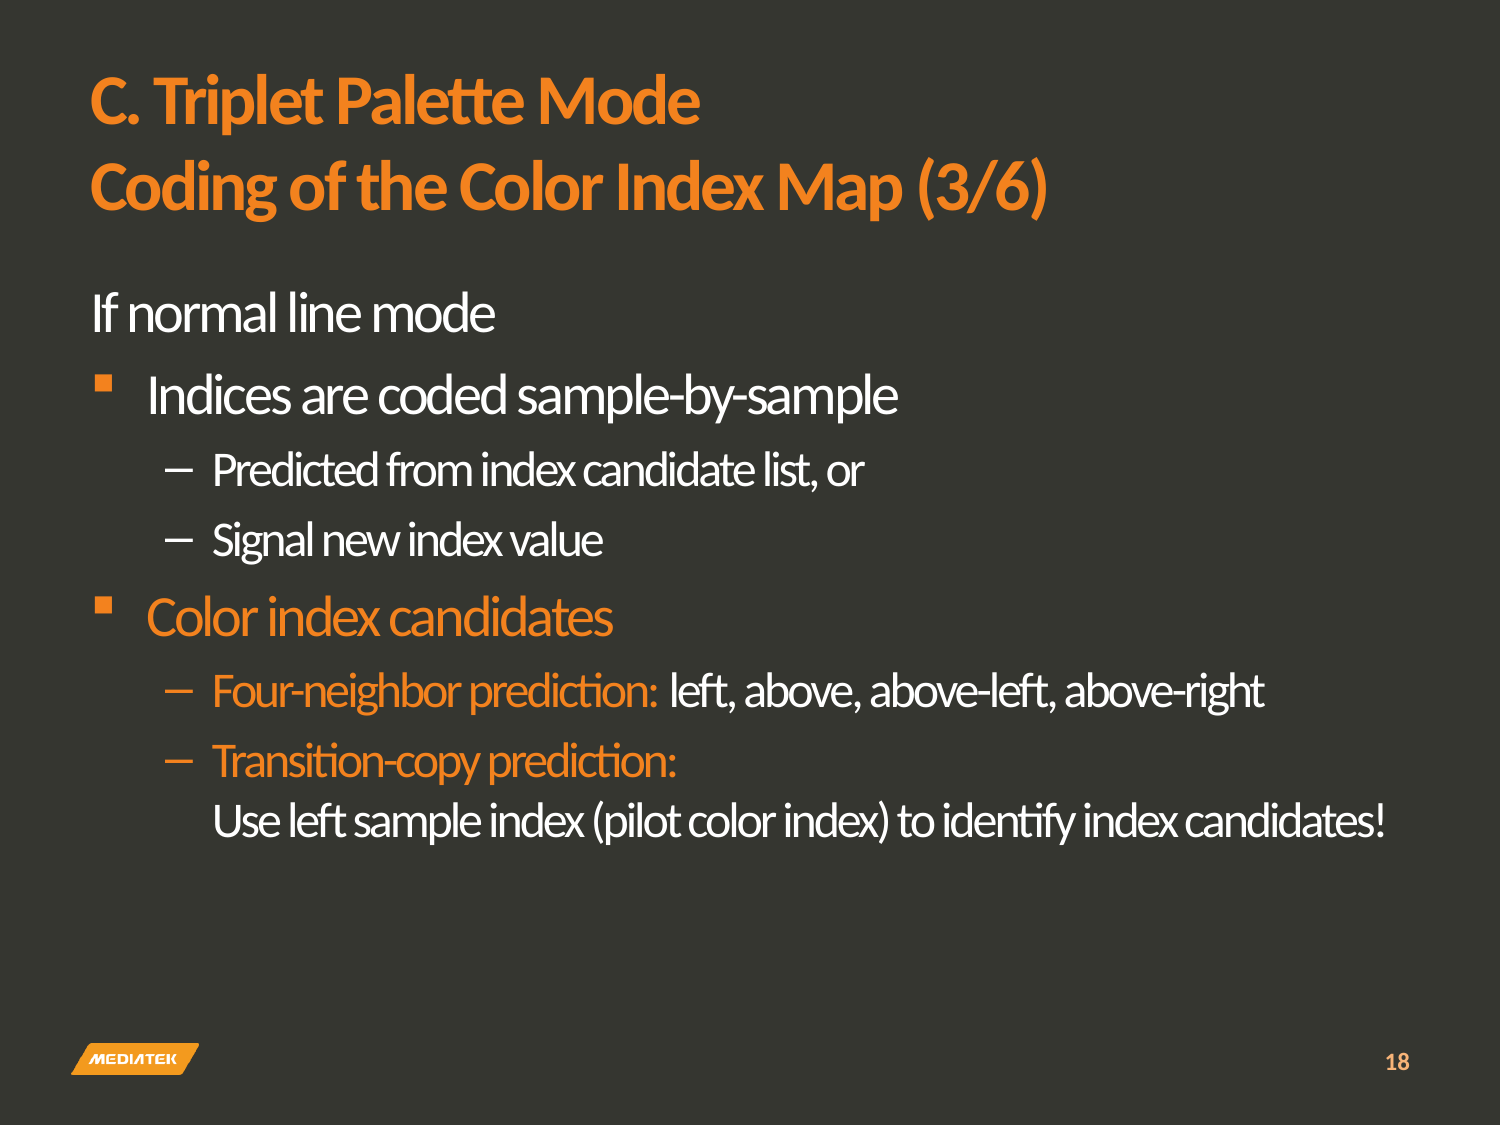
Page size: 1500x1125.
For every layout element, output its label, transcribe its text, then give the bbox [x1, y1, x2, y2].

slide_number 18 [1251, 1029, 1425, 1090]
list If normal line mode Indices are coded sample-by-sample Predicted from index candidate list, or Signal new index value Color index candidates Four-neighbor prediction: left, above, above-left, above-right Transition-copy prediction: Use left sample index (pilot color index) to identify index candidates! [75, 267, 1471, 1047]
picture [71, 1043, 199, 1075]
title C. Triplet Palette Mode Coding of the Color Index Map (3/6) [75, 45, 1425, 233]
